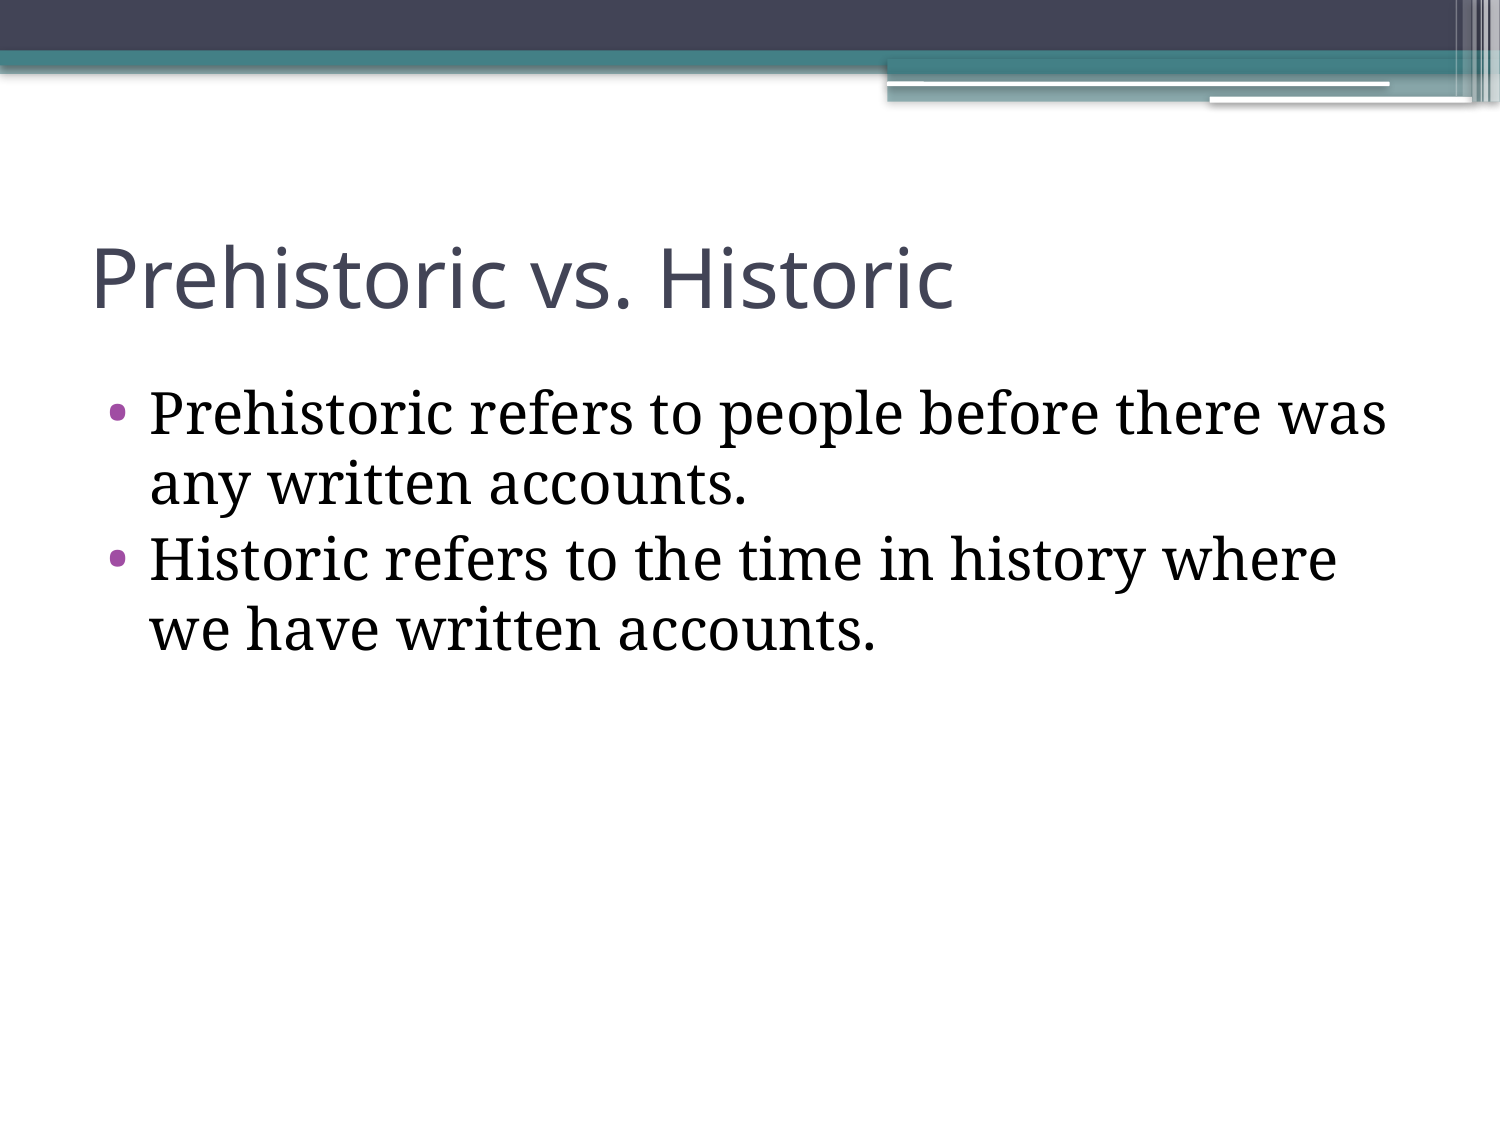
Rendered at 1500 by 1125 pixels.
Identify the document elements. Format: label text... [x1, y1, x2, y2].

list Prehistoric refers to people before there was any written accounts. Historic refers to the time in history where we have written accounts. [75, 368, 1425, 1079]
title Prehistoric vs. Historic [75, 187, 1425, 363]
